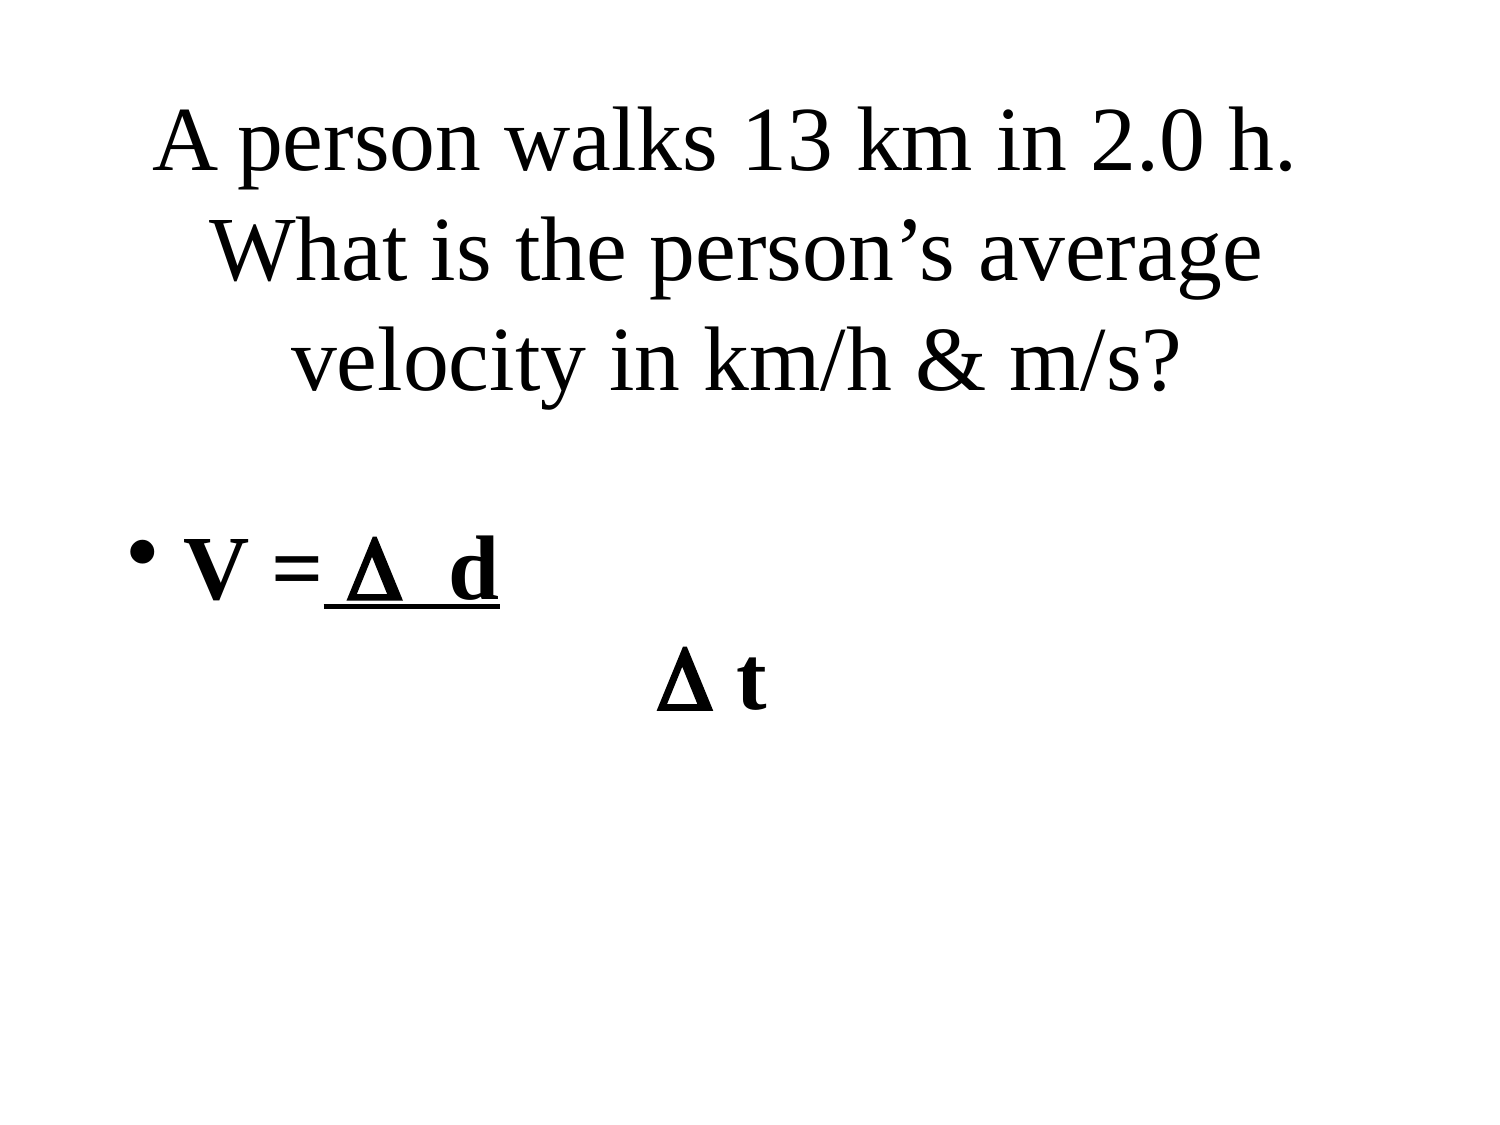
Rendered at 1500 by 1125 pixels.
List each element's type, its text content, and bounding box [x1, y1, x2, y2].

list V =  d  t [112, 499, 1376, 1001]
title A person walks 13 km in 2.0 h. What is the person’s average velocity in km/h & m/s? [112, 99, 1363, 388]
